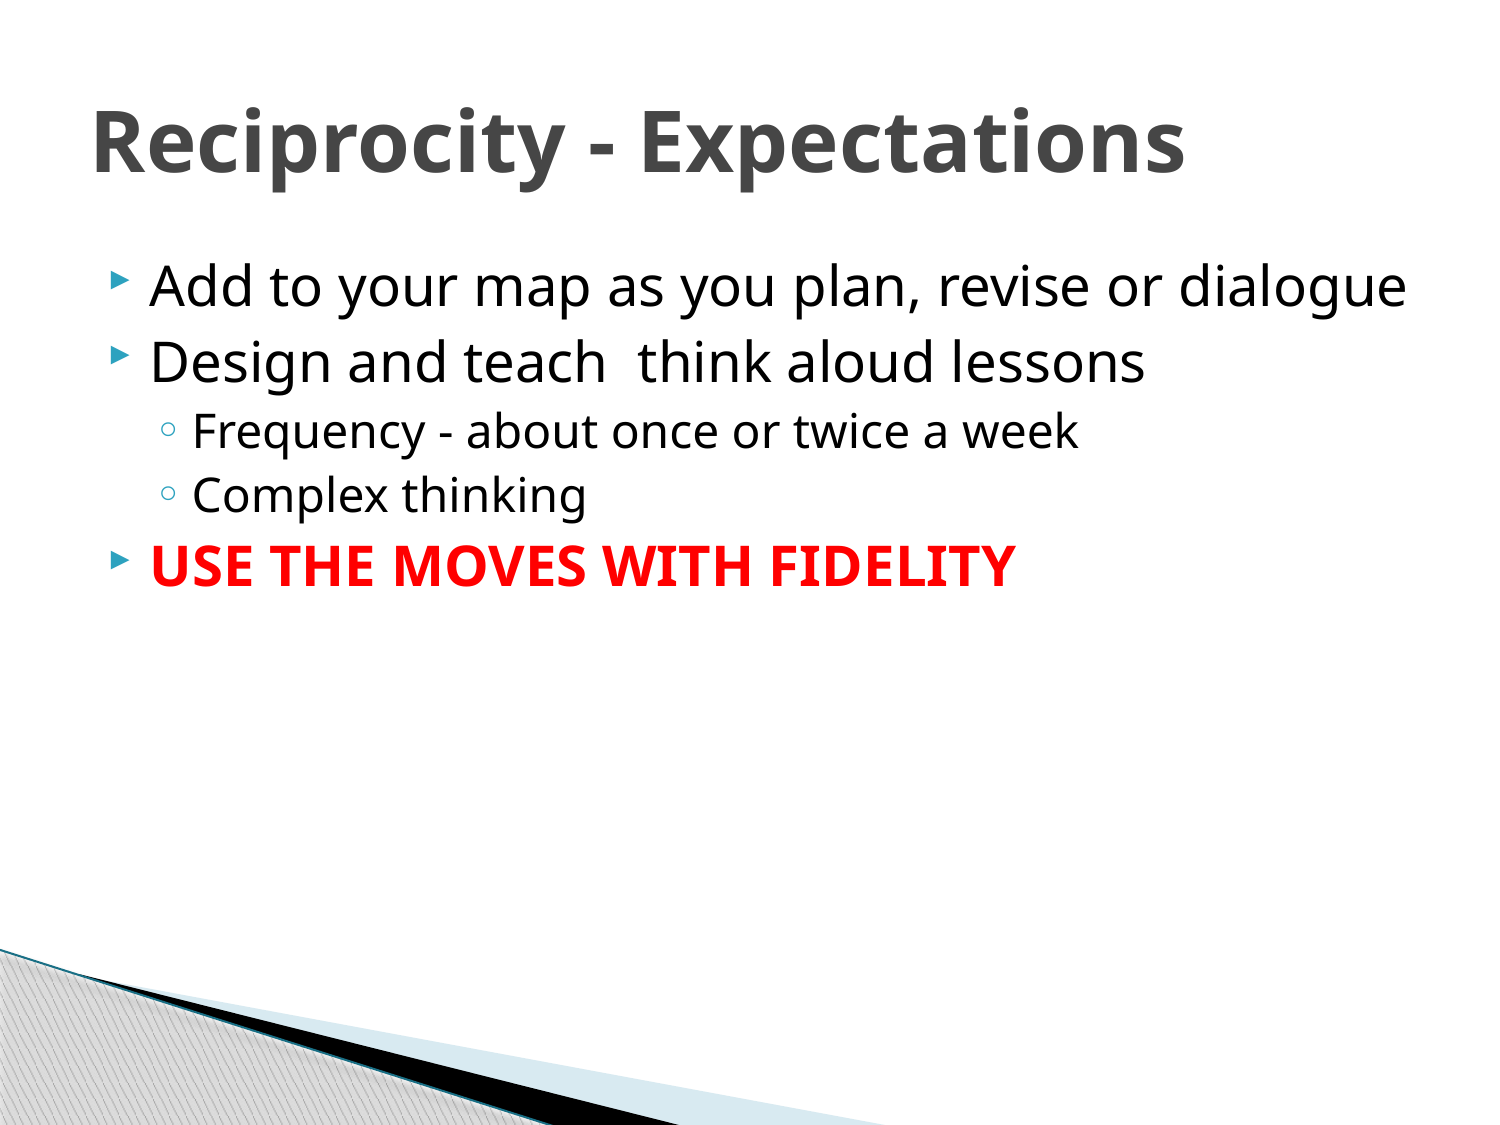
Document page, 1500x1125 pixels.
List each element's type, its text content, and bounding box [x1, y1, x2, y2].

title Reciprocity - Expectations [75, 45, 1425, 233]
list Add to your map as you plan, revise or dialogue Design and teach think aloud lessons Frequency - about once or twice a week Complex thinking USE THE MOVES WITH FIDELITY [75, 243, 1425, 838]
